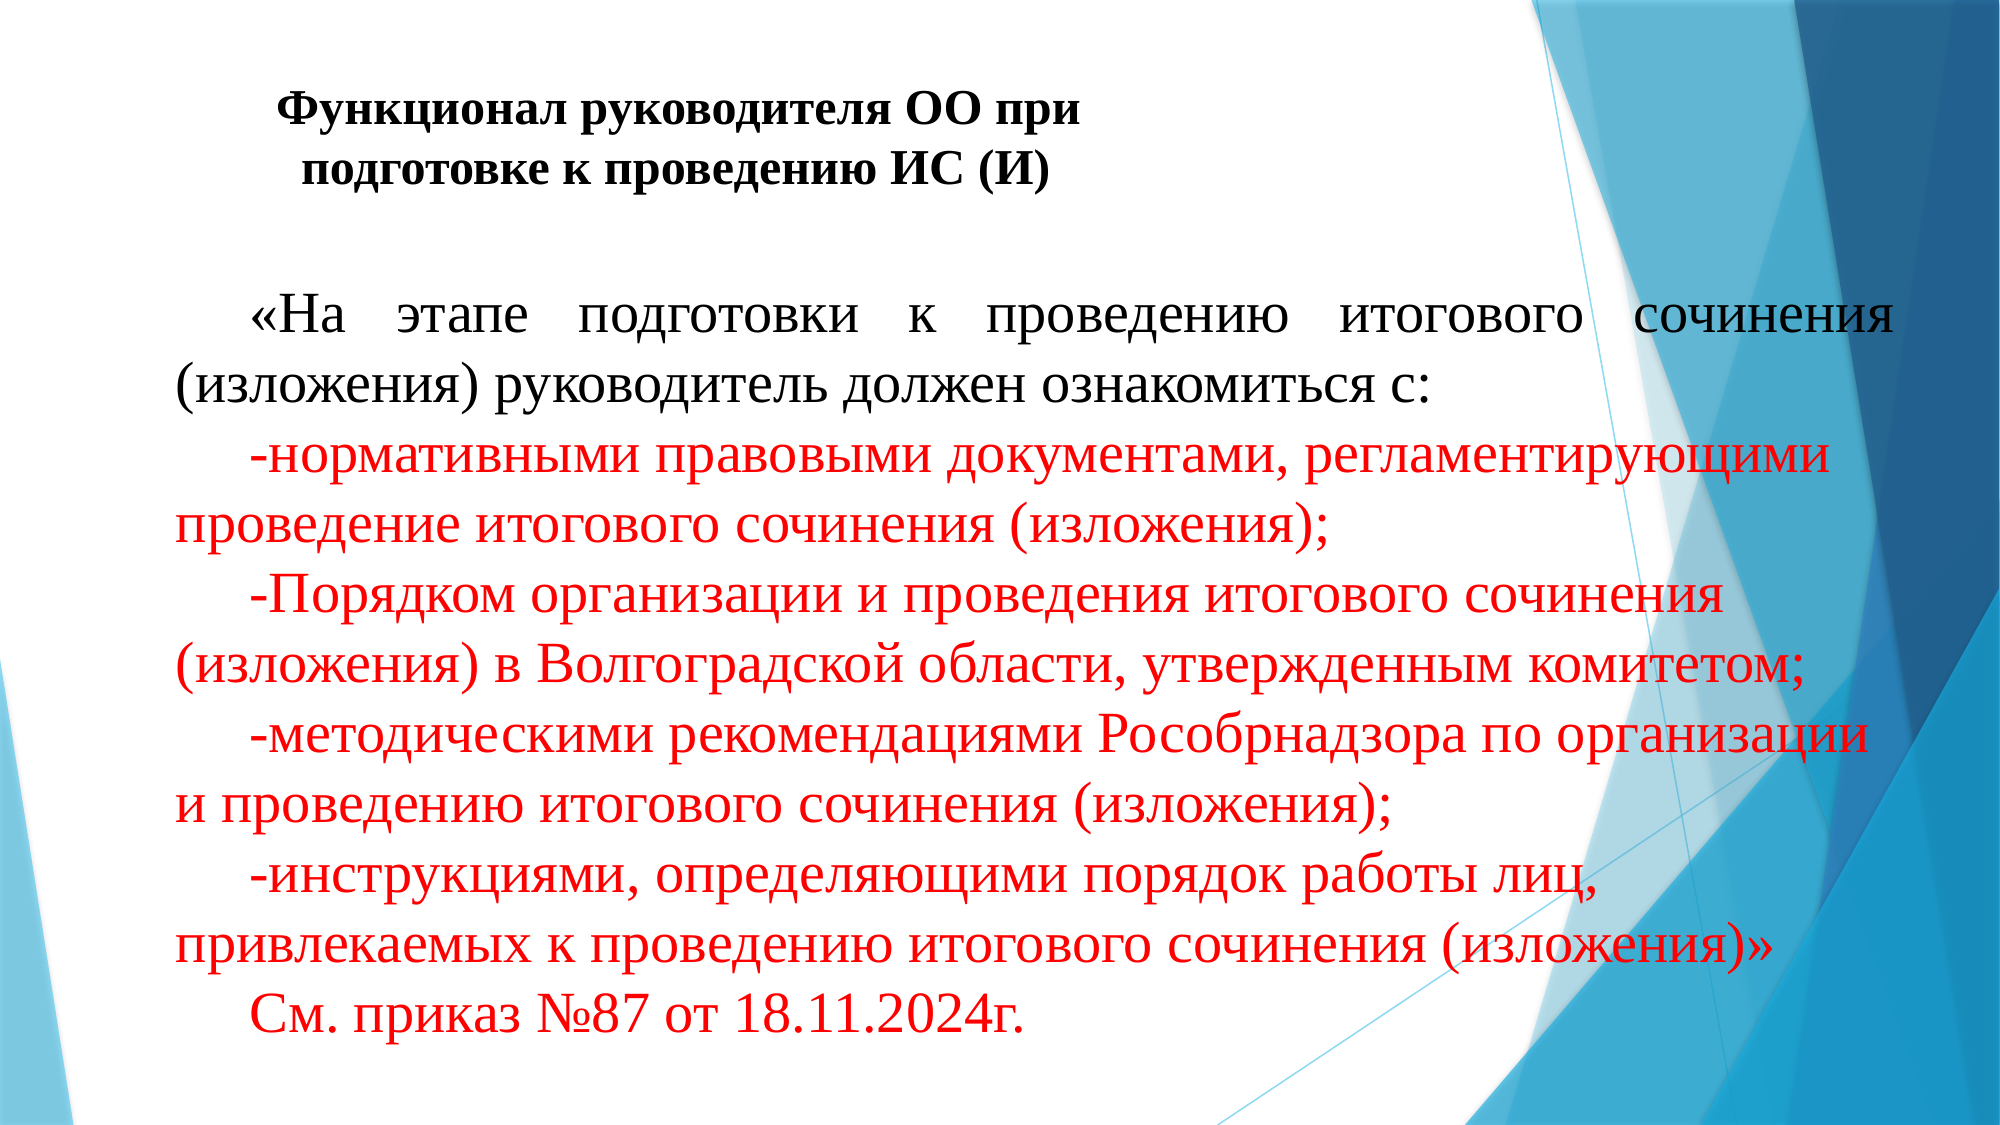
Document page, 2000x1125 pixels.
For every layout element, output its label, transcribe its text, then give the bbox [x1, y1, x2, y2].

text_box «На этапе подготовки к проведению итогового сочинения (изложения) руководитель должен ознакомиться с: -нормативными правовыми документами, регламентирующими проведение итогового сочинения (изложения); -Порядком организации и проведения итогового сочинения (изложения) в Волгоградской области, утвержденным комитетом; -методическими рекомендациями Рособрнадзора по организации и проведению итогового сочинения (изложения); -инструкциями, определяющими порядок работы лиц, привлекаемых к проведению итогового сочинения (изложения)» См. приказ №87 от 18.11.2024г. [161, 267, 1910, 1052]
title Функционал руководителя ОО при подготовке к проведению ИС (И) [111, 66, 1521, 268]
